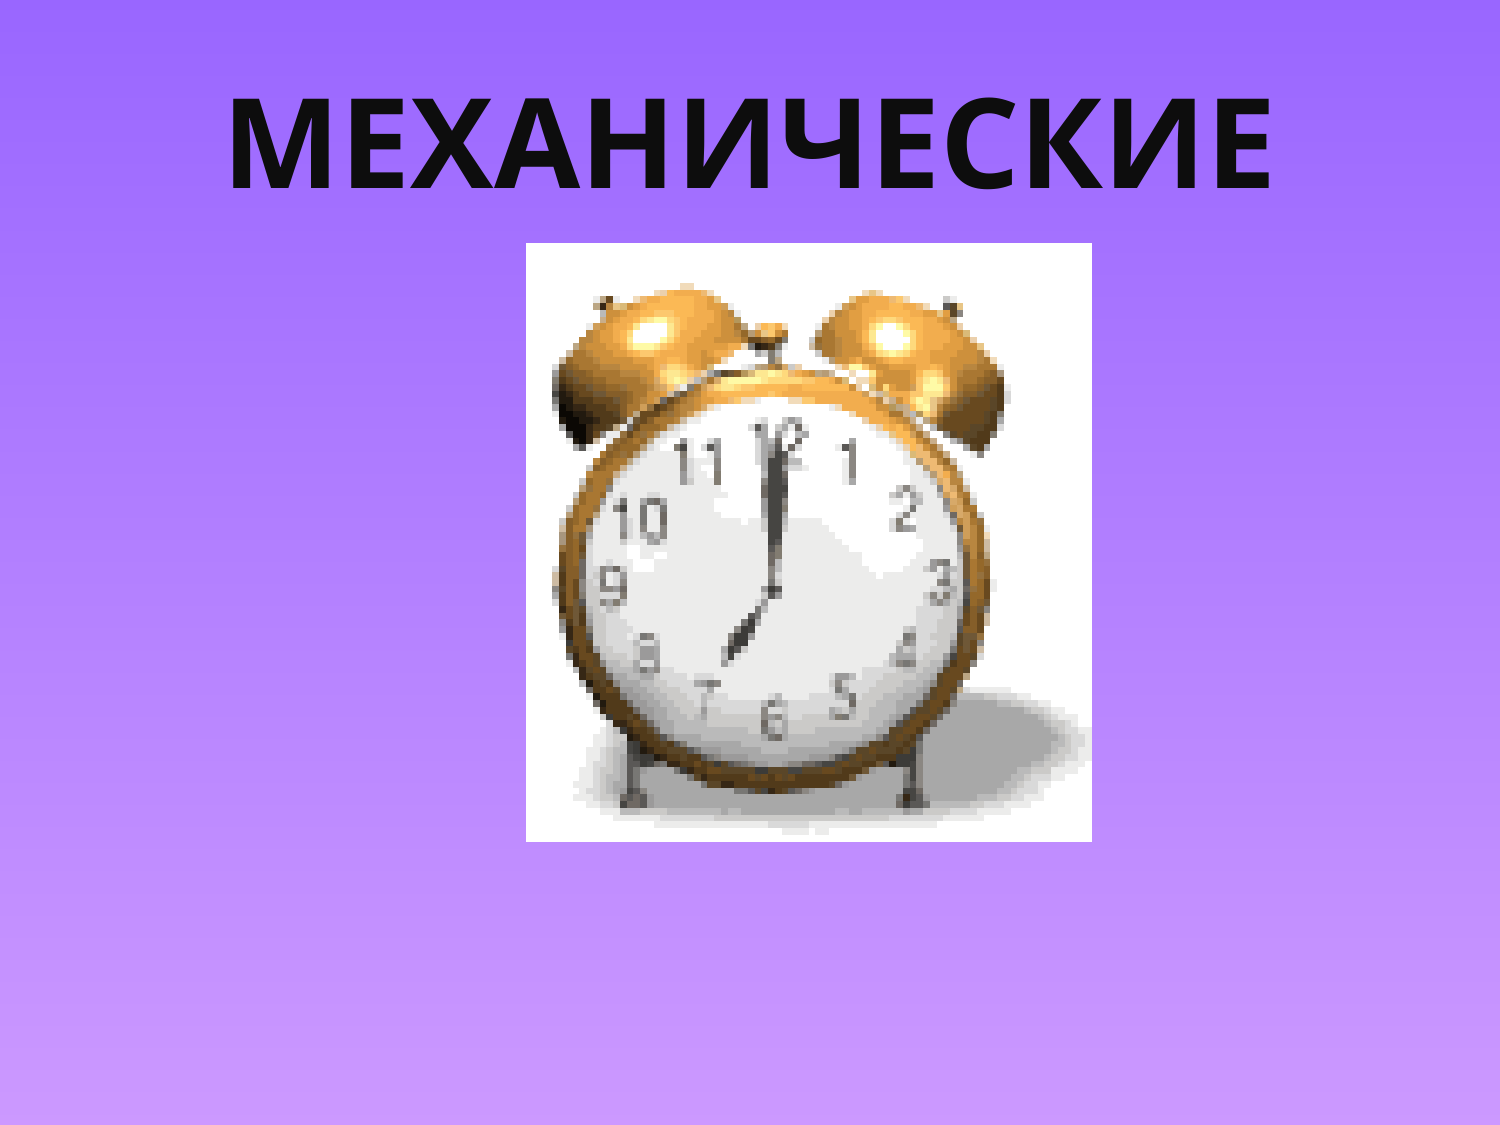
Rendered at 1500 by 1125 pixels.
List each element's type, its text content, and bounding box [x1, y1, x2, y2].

title МЕХАНИЧЕСКИЕ [75, 45, 1425, 233]
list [526, 243, 1092, 842]
